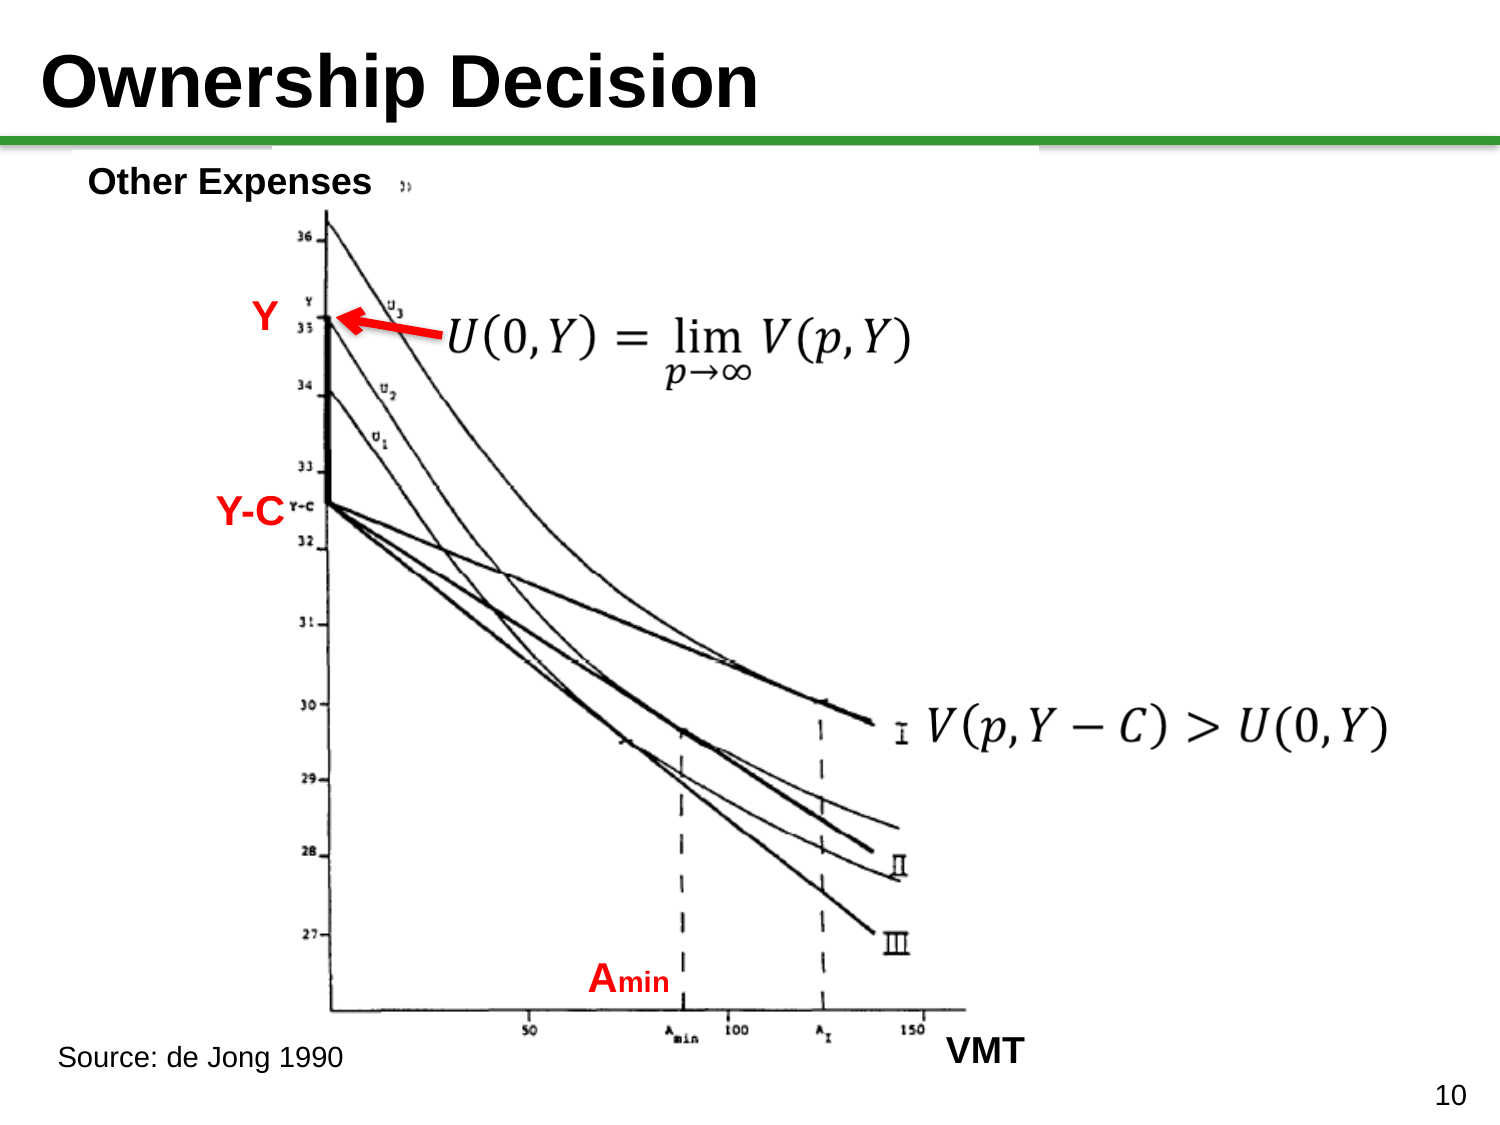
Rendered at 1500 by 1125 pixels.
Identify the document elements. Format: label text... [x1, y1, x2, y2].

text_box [335, 317, 443, 336]
text_box Other Expenses [72, 149, 268, 210]
text_box [0, 136, 1500, 145]
text_box Y-C [200, 476, 267, 542]
picture [272, 146, 1414, 1066]
slide_number 10 [1390, 1063, 1482, 1124]
text_box Y [236, 281, 267, 346]
title Ownership Decision [25, 18, 1483, 134]
text_box VMT [931, 1018, 1099, 1079]
text_box Source: de Jong 1990 [26, 1030, 375, 1081]
